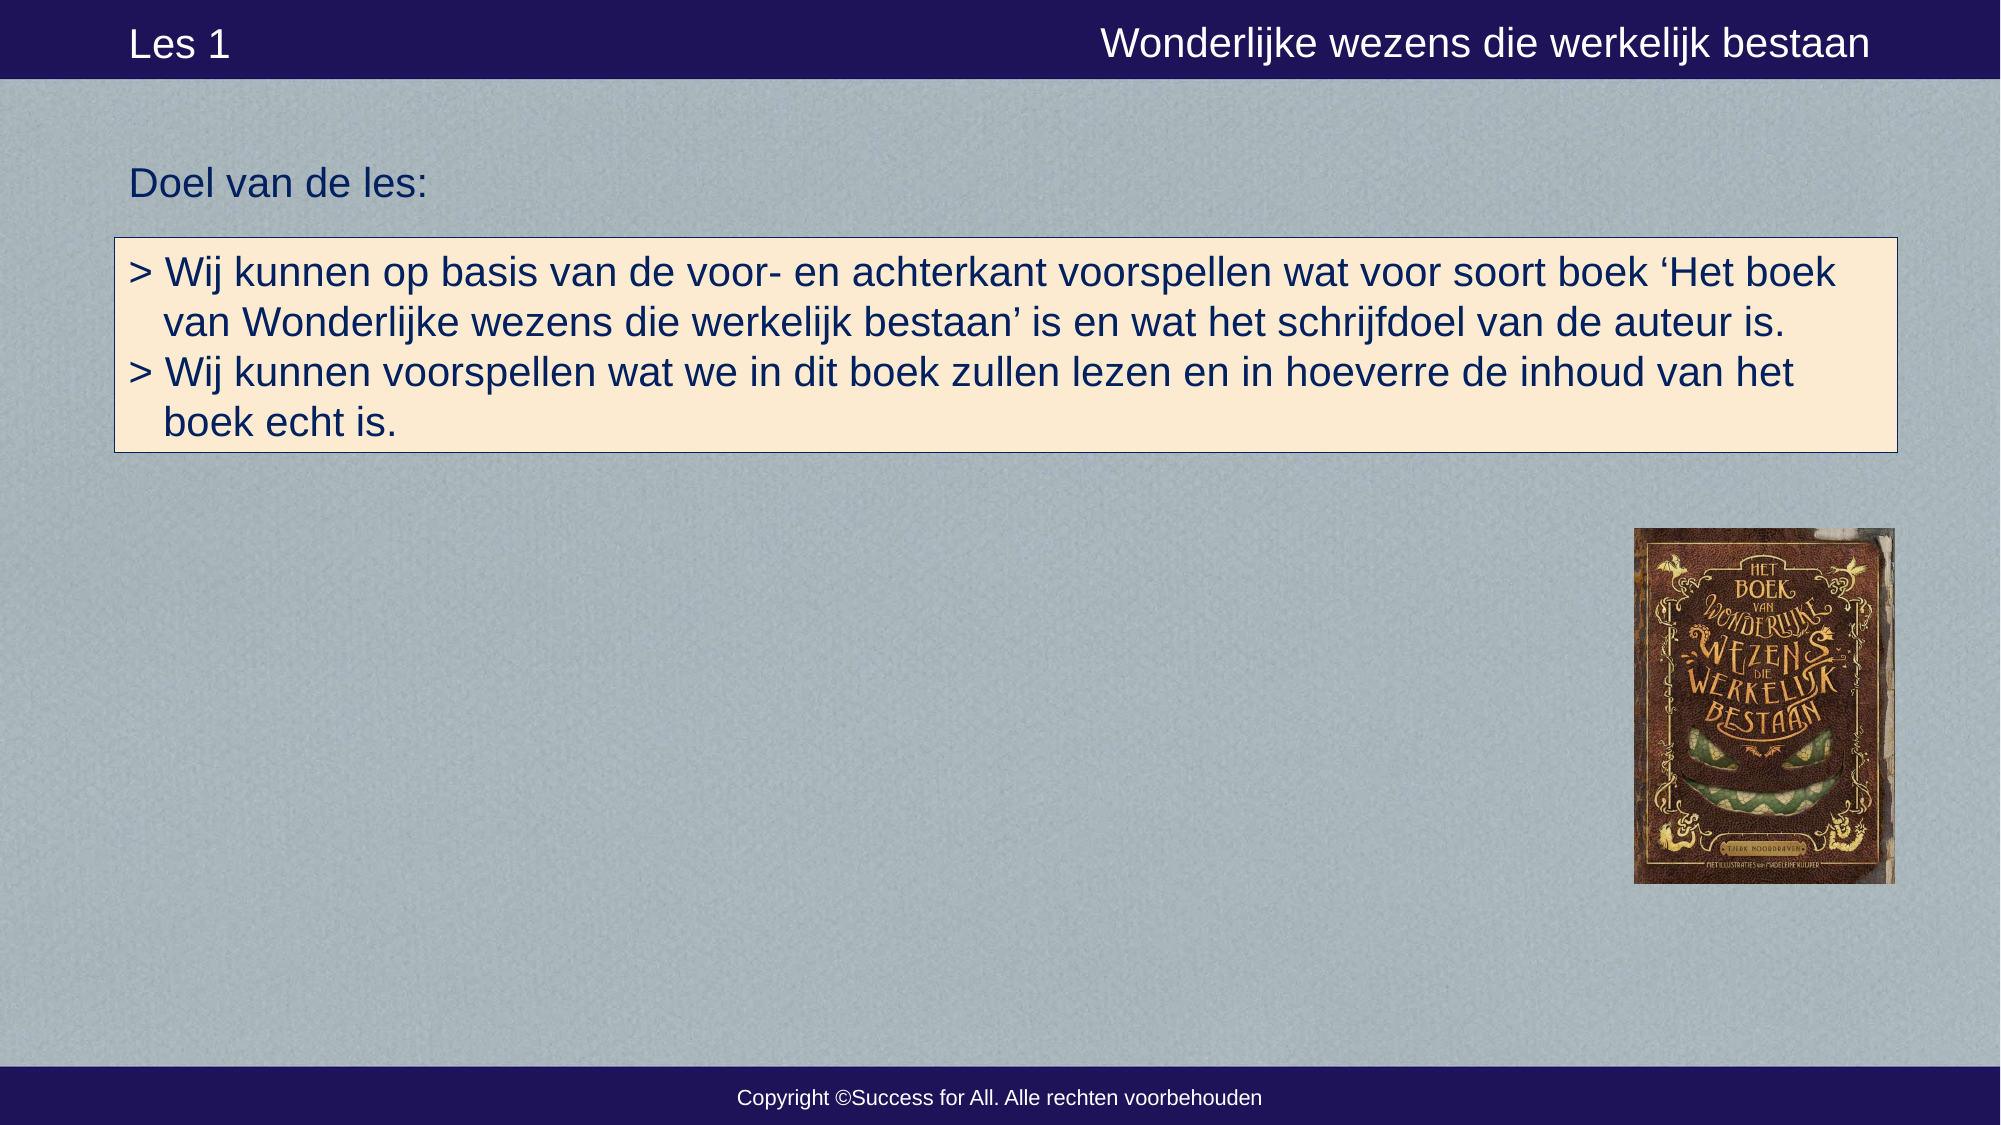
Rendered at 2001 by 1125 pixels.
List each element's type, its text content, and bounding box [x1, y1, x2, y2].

text_box Copyright ©Success for All. Alle rechten voorbehouden [0, 1076, 2000, 1125]
text_box Les 1 [114, 9, 354, 75]
text_box Wonderlijke wezens die werkelijk bestaan [999, 8, 1886, 73]
text_box > Wij kunnen op basis van de voor- en achterkant voorspellen wat voor soort boek ‘Het boek van Wonderlijke wezens die werkelijk bestaan’ is en wat het schrijfdoel van de auteur is. > Wij kunnen voorspellen wat we in dit boek zullen lezen en in hoeverre de inhoud van het boek echt is. [114, 237, 1898, 453]
text_box Doel van de les: [113, 148, 1635, 214]
picture [0, 0, 2001, 1125]
